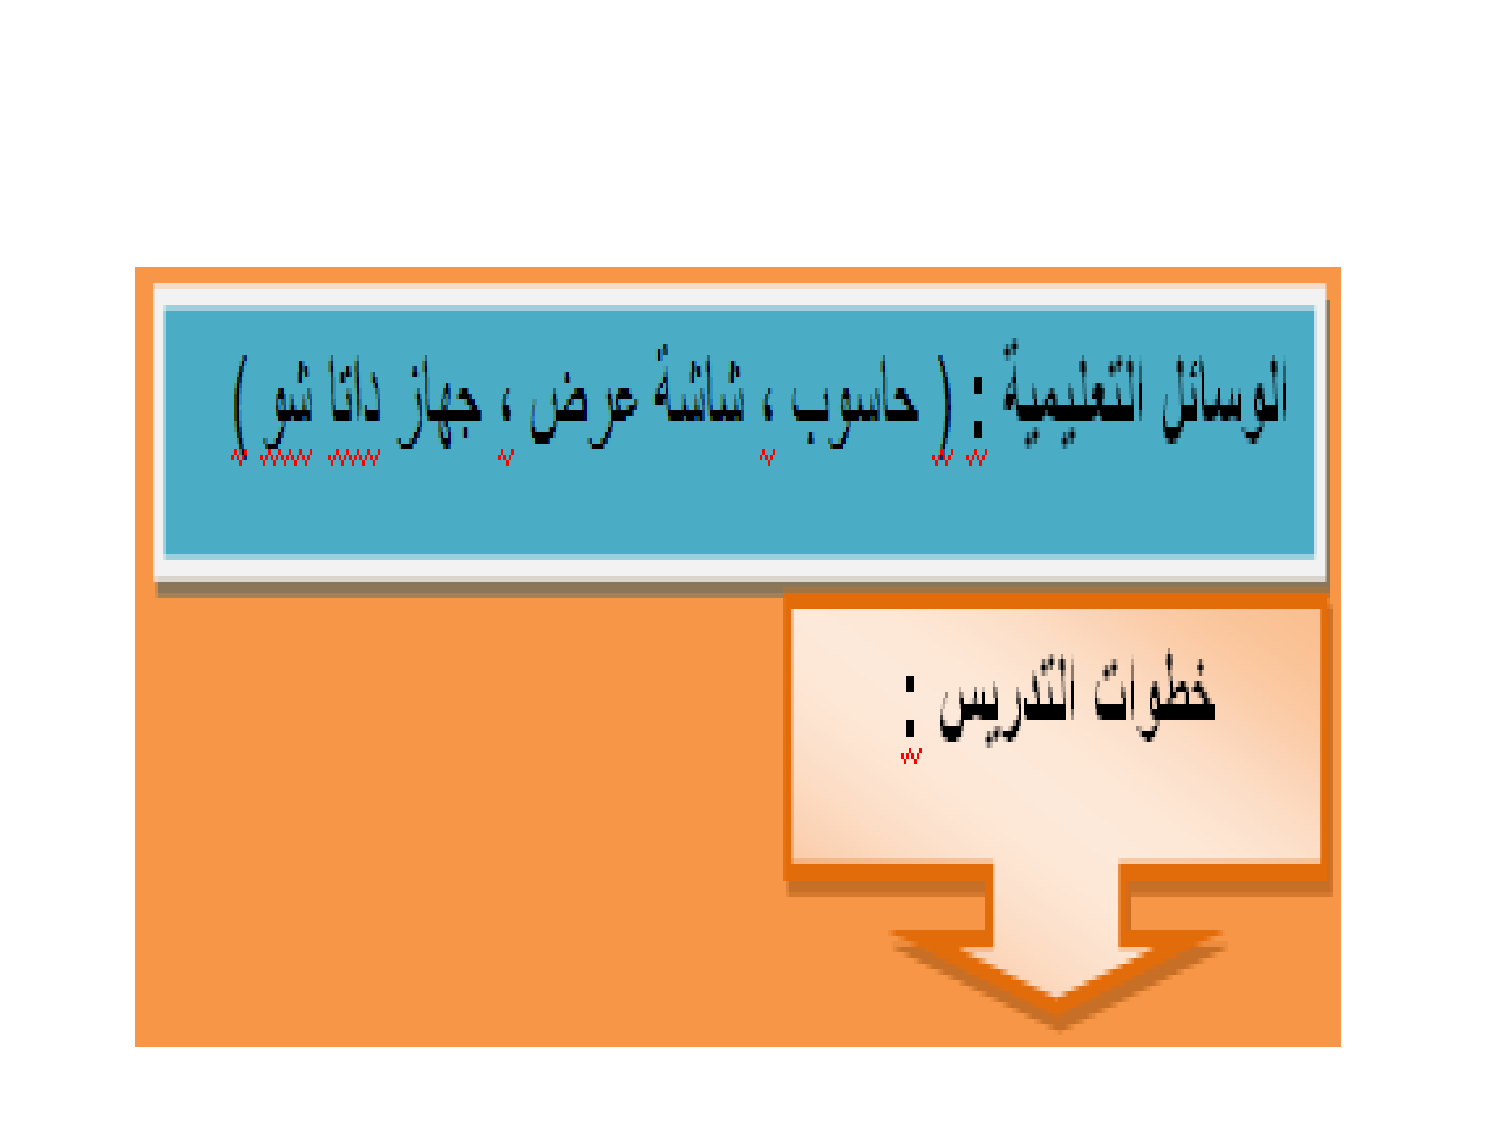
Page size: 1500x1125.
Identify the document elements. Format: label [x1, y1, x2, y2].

list [135, 266, 1341, 1047]
